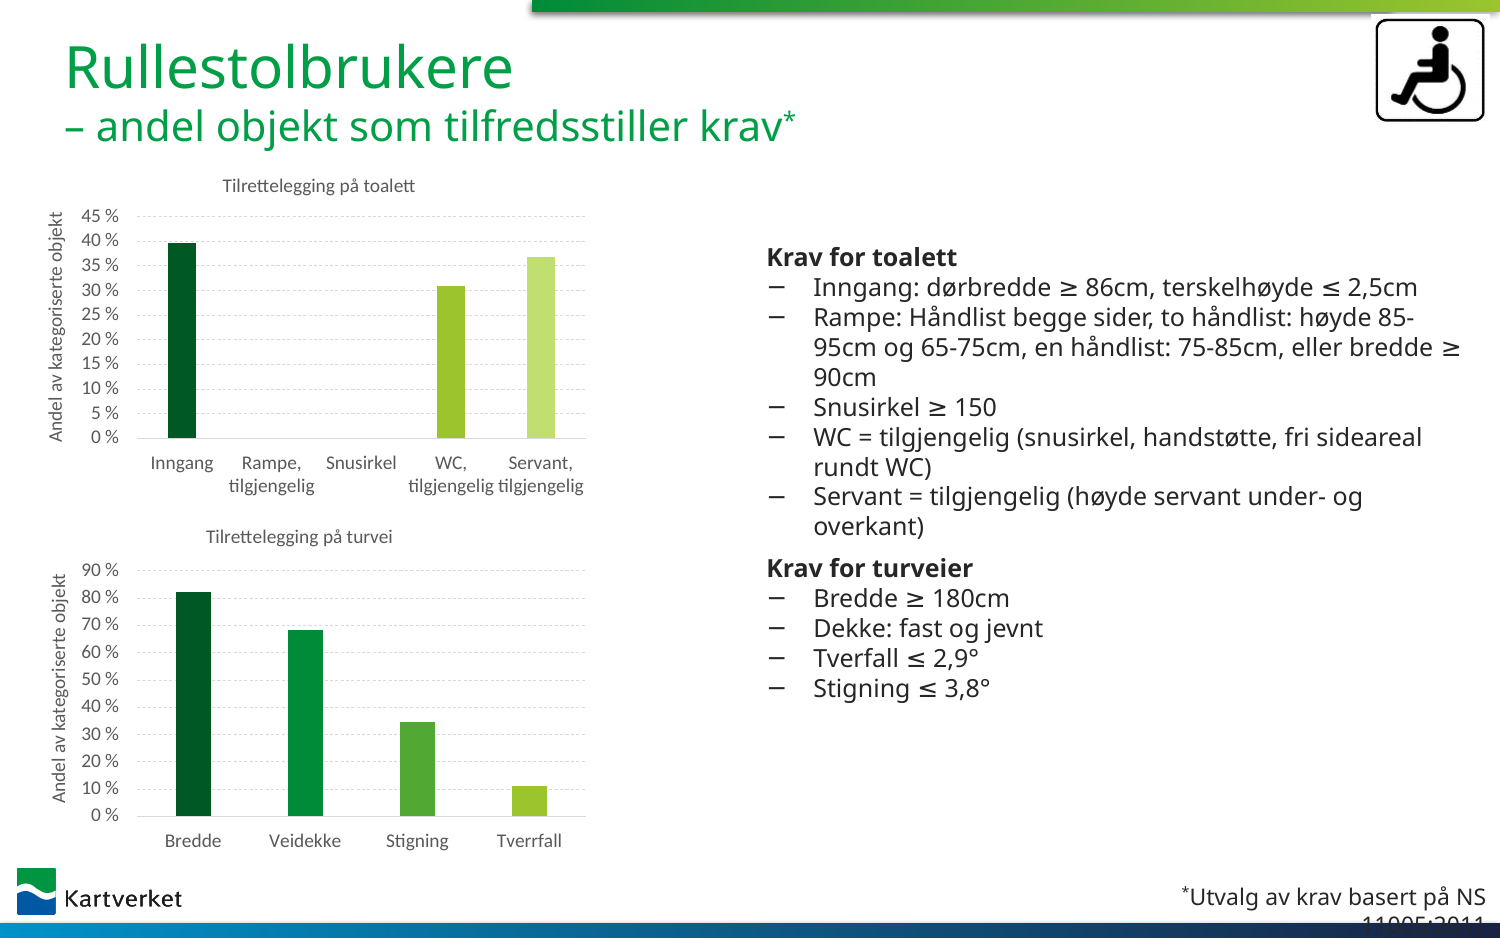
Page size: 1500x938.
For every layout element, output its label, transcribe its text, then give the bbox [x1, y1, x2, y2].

picture [41, 520, 597, 859]
text_box Rullestolbrukere – andel objekt som tilfredsstiller krav* [49, 14, 1431, 158]
text_box Krav for toalett Inngang: dørbredde ≥ 86cm, terskelhøyde ≤ 2,5cm Rampe: Håndlist begge sider, to håndlist: høyde 85-95cm og 65-75cm, en håndlist: 75-85cm, eller bredde ≥ 90cm Snusirkel ≥ 150 WC = tilgjengelig (snusirkel, handstøtte, fri sideareal rundt WC) Servant = tilgjengelig (høyde servant under- og overkant) [751, 234, 1483, 545]
text_box *Utvalg av krav basert på NS 11005:2011 [1068, 873, 1500, 938]
picture [1371, 13, 1491, 127]
picture [41, 166, 598, 505]
text_box Krav for turveier Bredde ≥ 180cm Dekke: fast og jevnt Tverfall ≤ 2,9° Stigning ≤ 3,8° [751, 545, 1483, 710]
